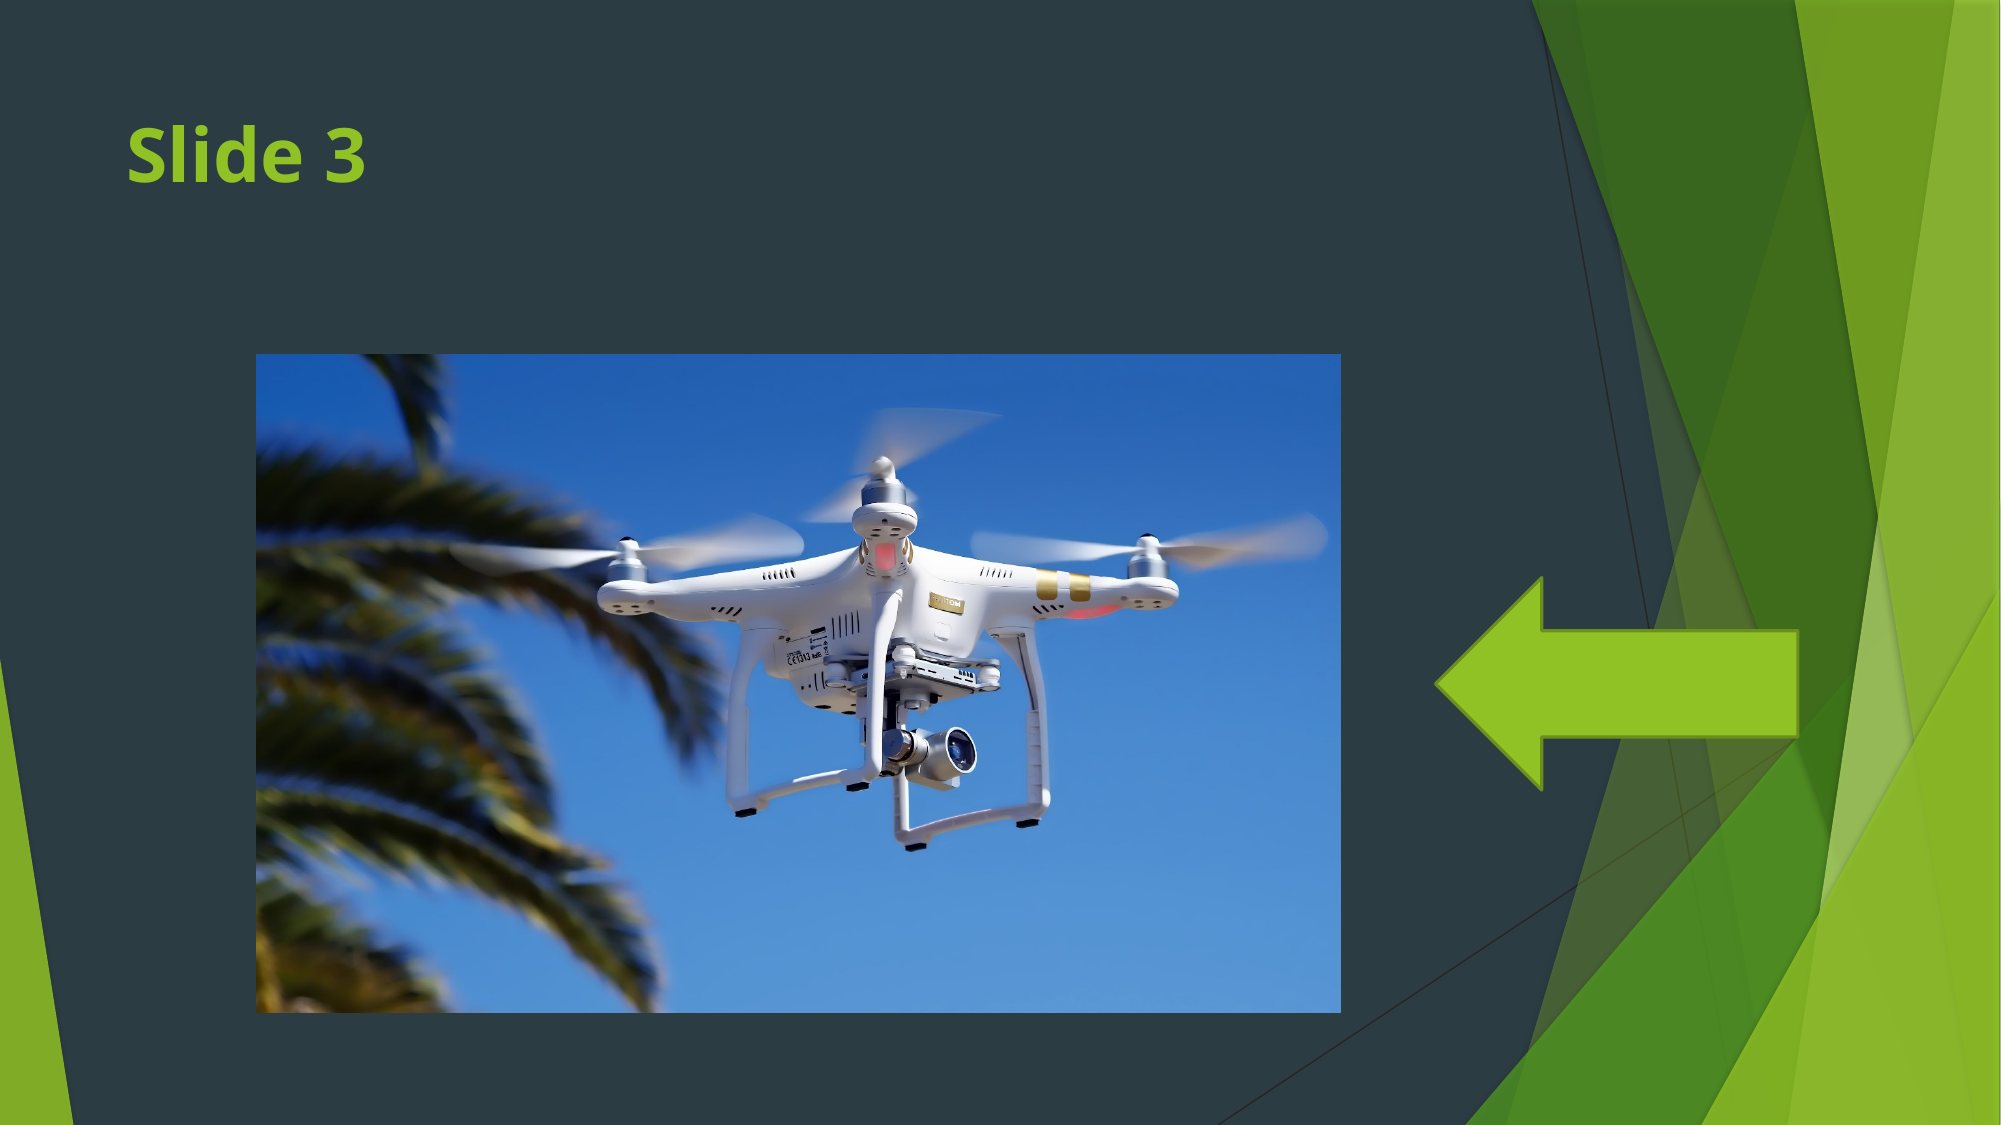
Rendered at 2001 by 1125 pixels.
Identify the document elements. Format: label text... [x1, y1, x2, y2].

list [255, 353, 1341, 1014]
title Slide 3 [111, 99, 1522, 317]
text_box [1434, 576, 1800, 792]
